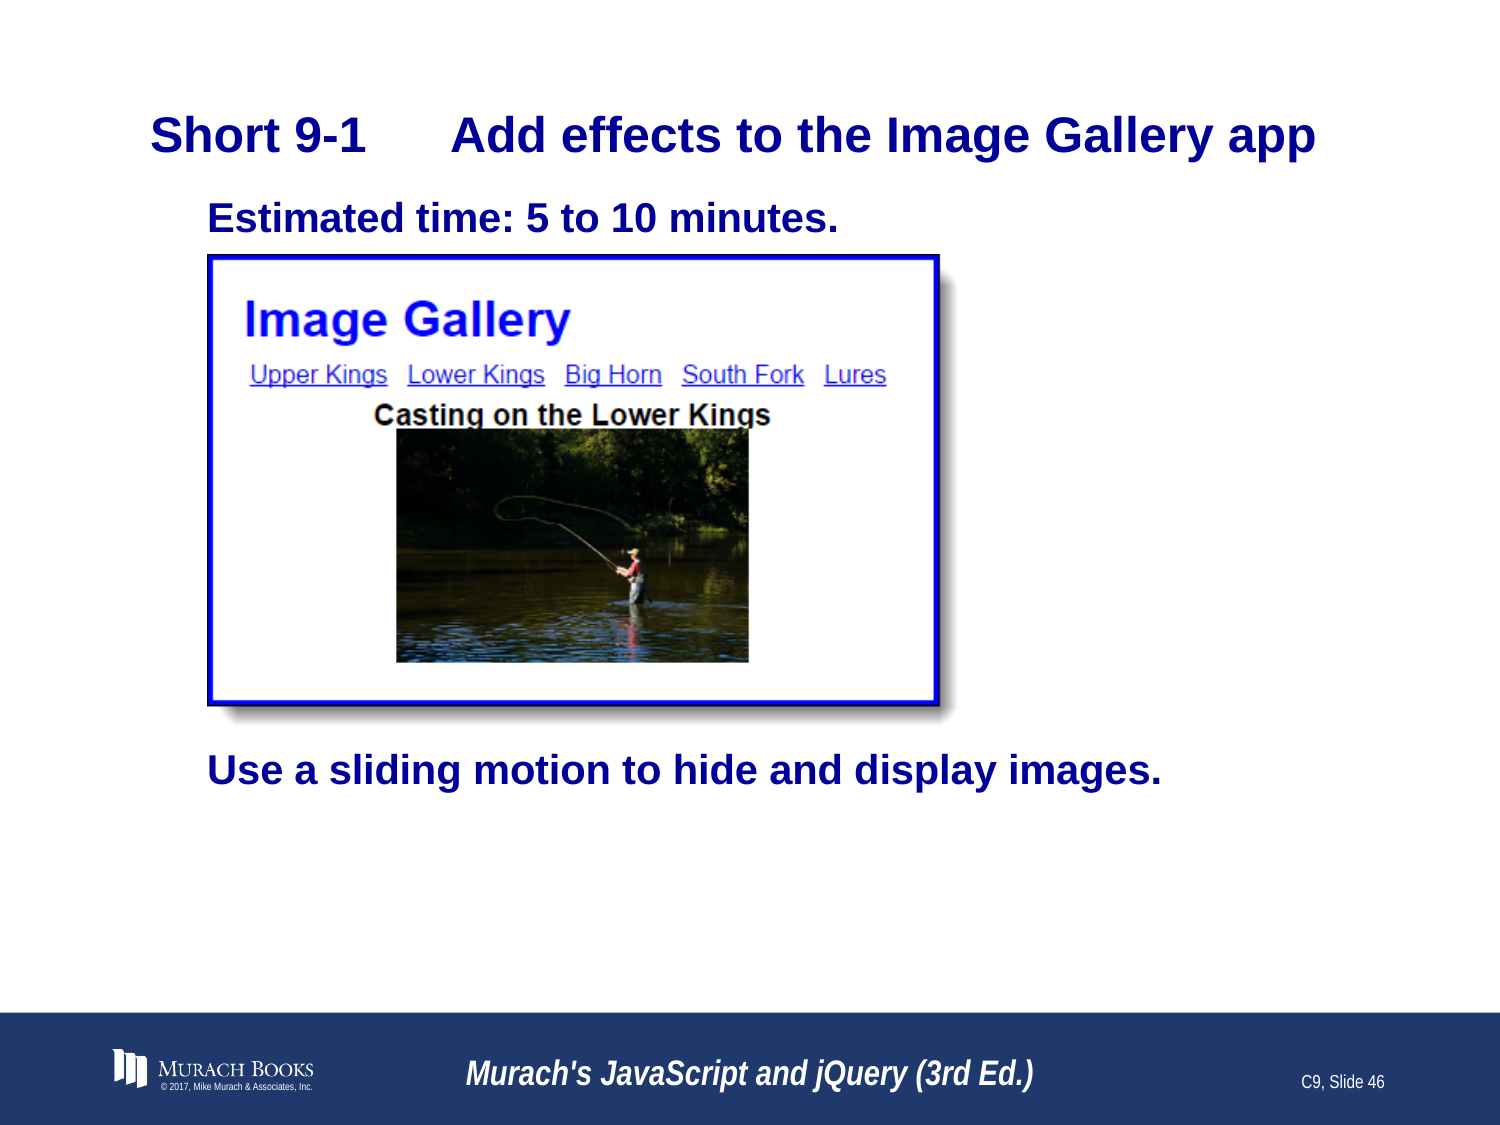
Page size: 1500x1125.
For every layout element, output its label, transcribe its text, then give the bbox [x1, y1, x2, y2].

slide_number Murach's JavaScript and jQuery (3rd Ed.) [463, 1025, 1050, 1100]
title Short 9-1 Add effects to the Image Gallery app [150, 102, 1350, 164]
slide_number C9, Slide 46 [1087, 1025, 1400, 1100]
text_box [149, 174, 1350, 807]
footer © 2017, Mike Murach & Associates, Inc. [12, 1025, 463, 1100]
